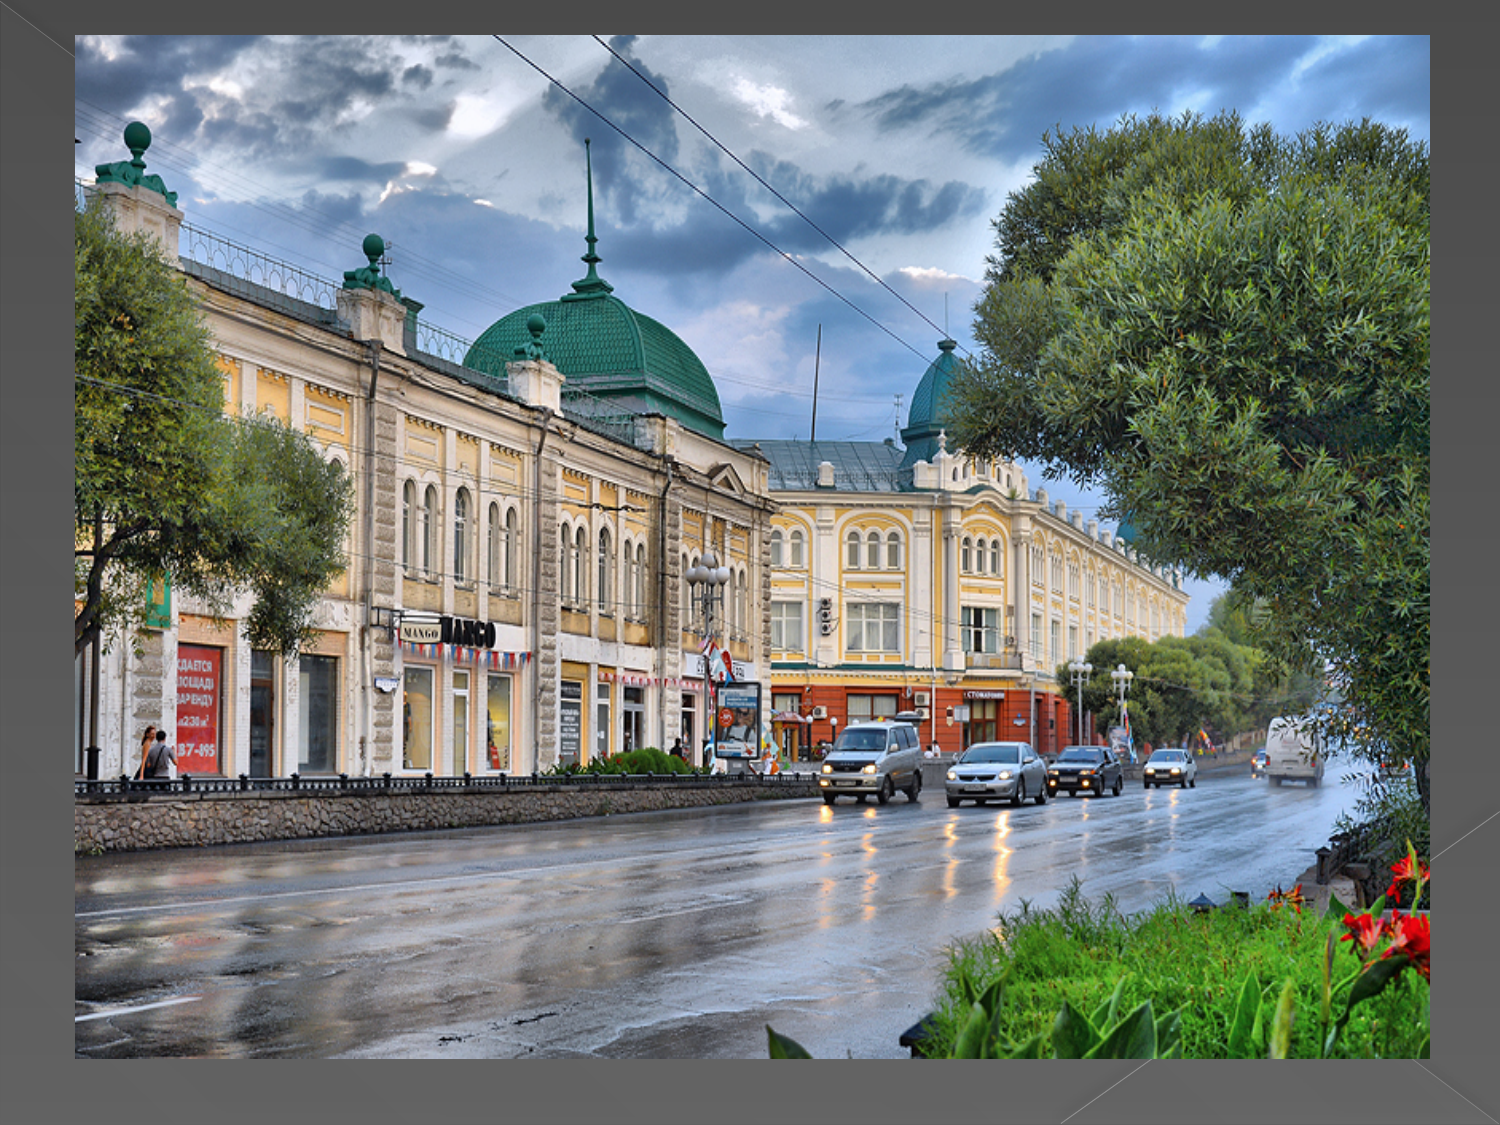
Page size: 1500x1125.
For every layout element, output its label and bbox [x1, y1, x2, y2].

list [74, 34, 1430, 1060]
